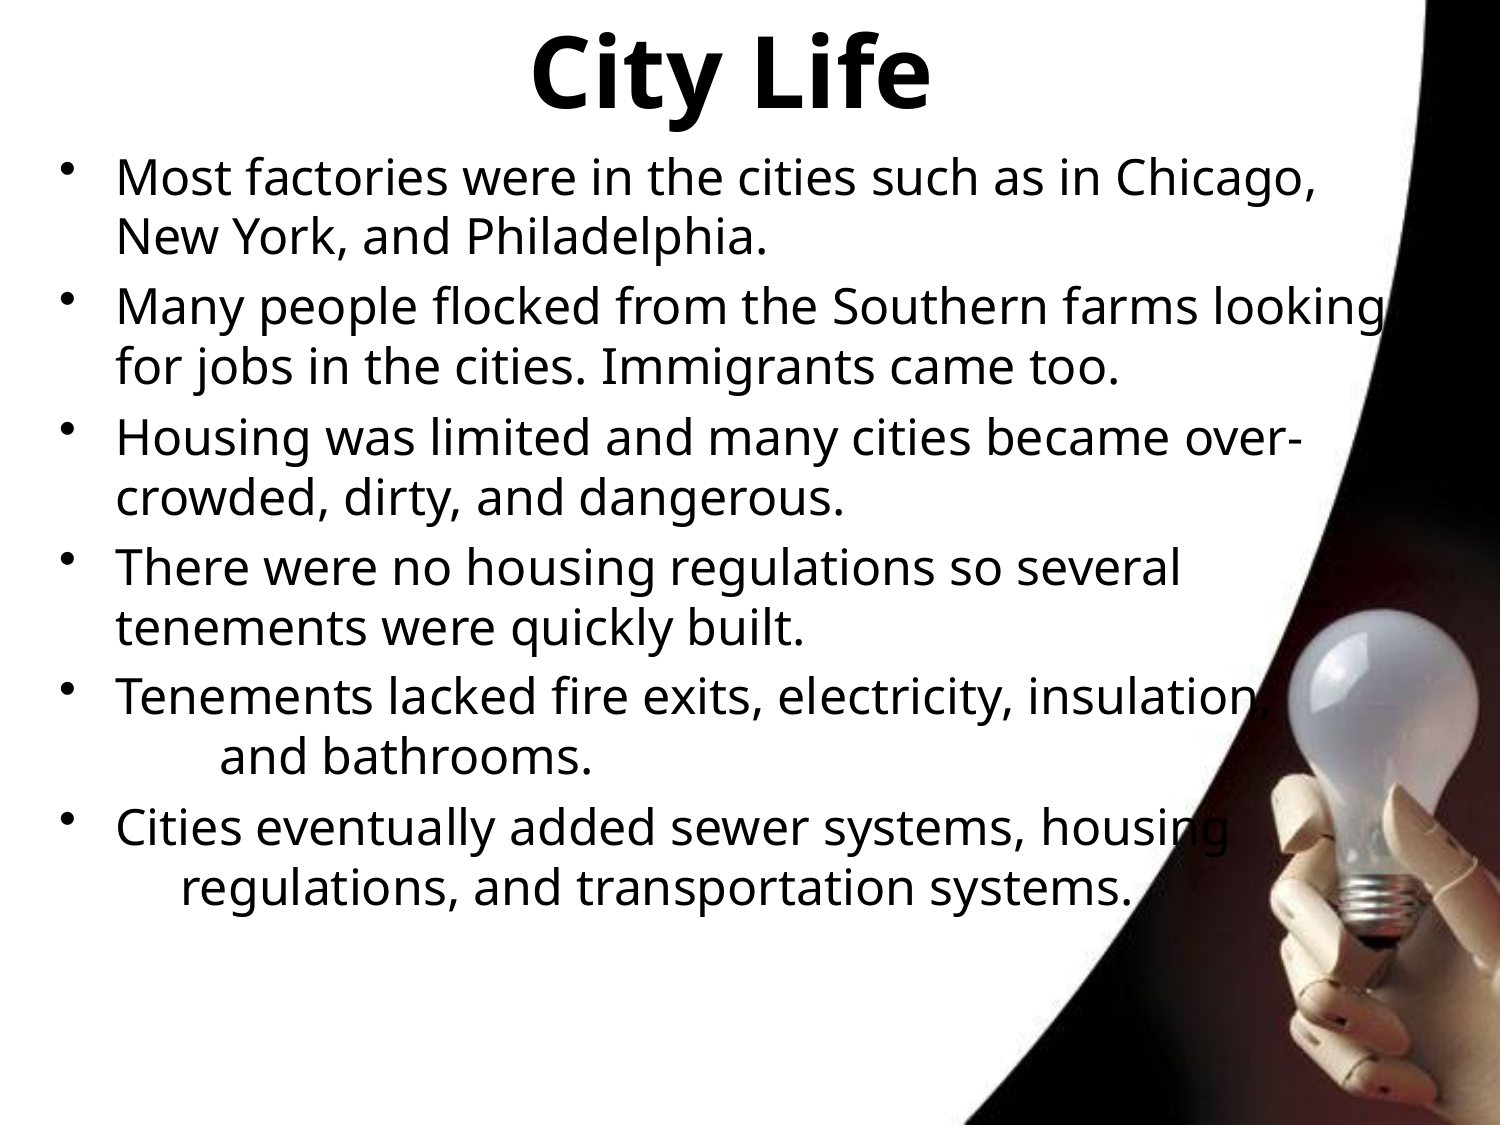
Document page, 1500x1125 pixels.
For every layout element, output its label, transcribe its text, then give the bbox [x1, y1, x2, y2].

picture [0, 0, 1500, 1125]
list Most factories were in the cities such as in Chicago, New York, and Philadelphia. Many people flocked from the Southern farms looking for jobs in the cities. Immigrants came too. Housing was limited and many cities became over-crowded, dirty, and dangerous. There were no housing regulations so several tenements were quickly built. Tenements lacked fire exits, electricity, insulation, and bathrooms. Cities eventually added sewer systems, housing regulations, and transportation systems. [44, 137, 1420, 1063]
title City Life [13, 0, 1450, 163]
